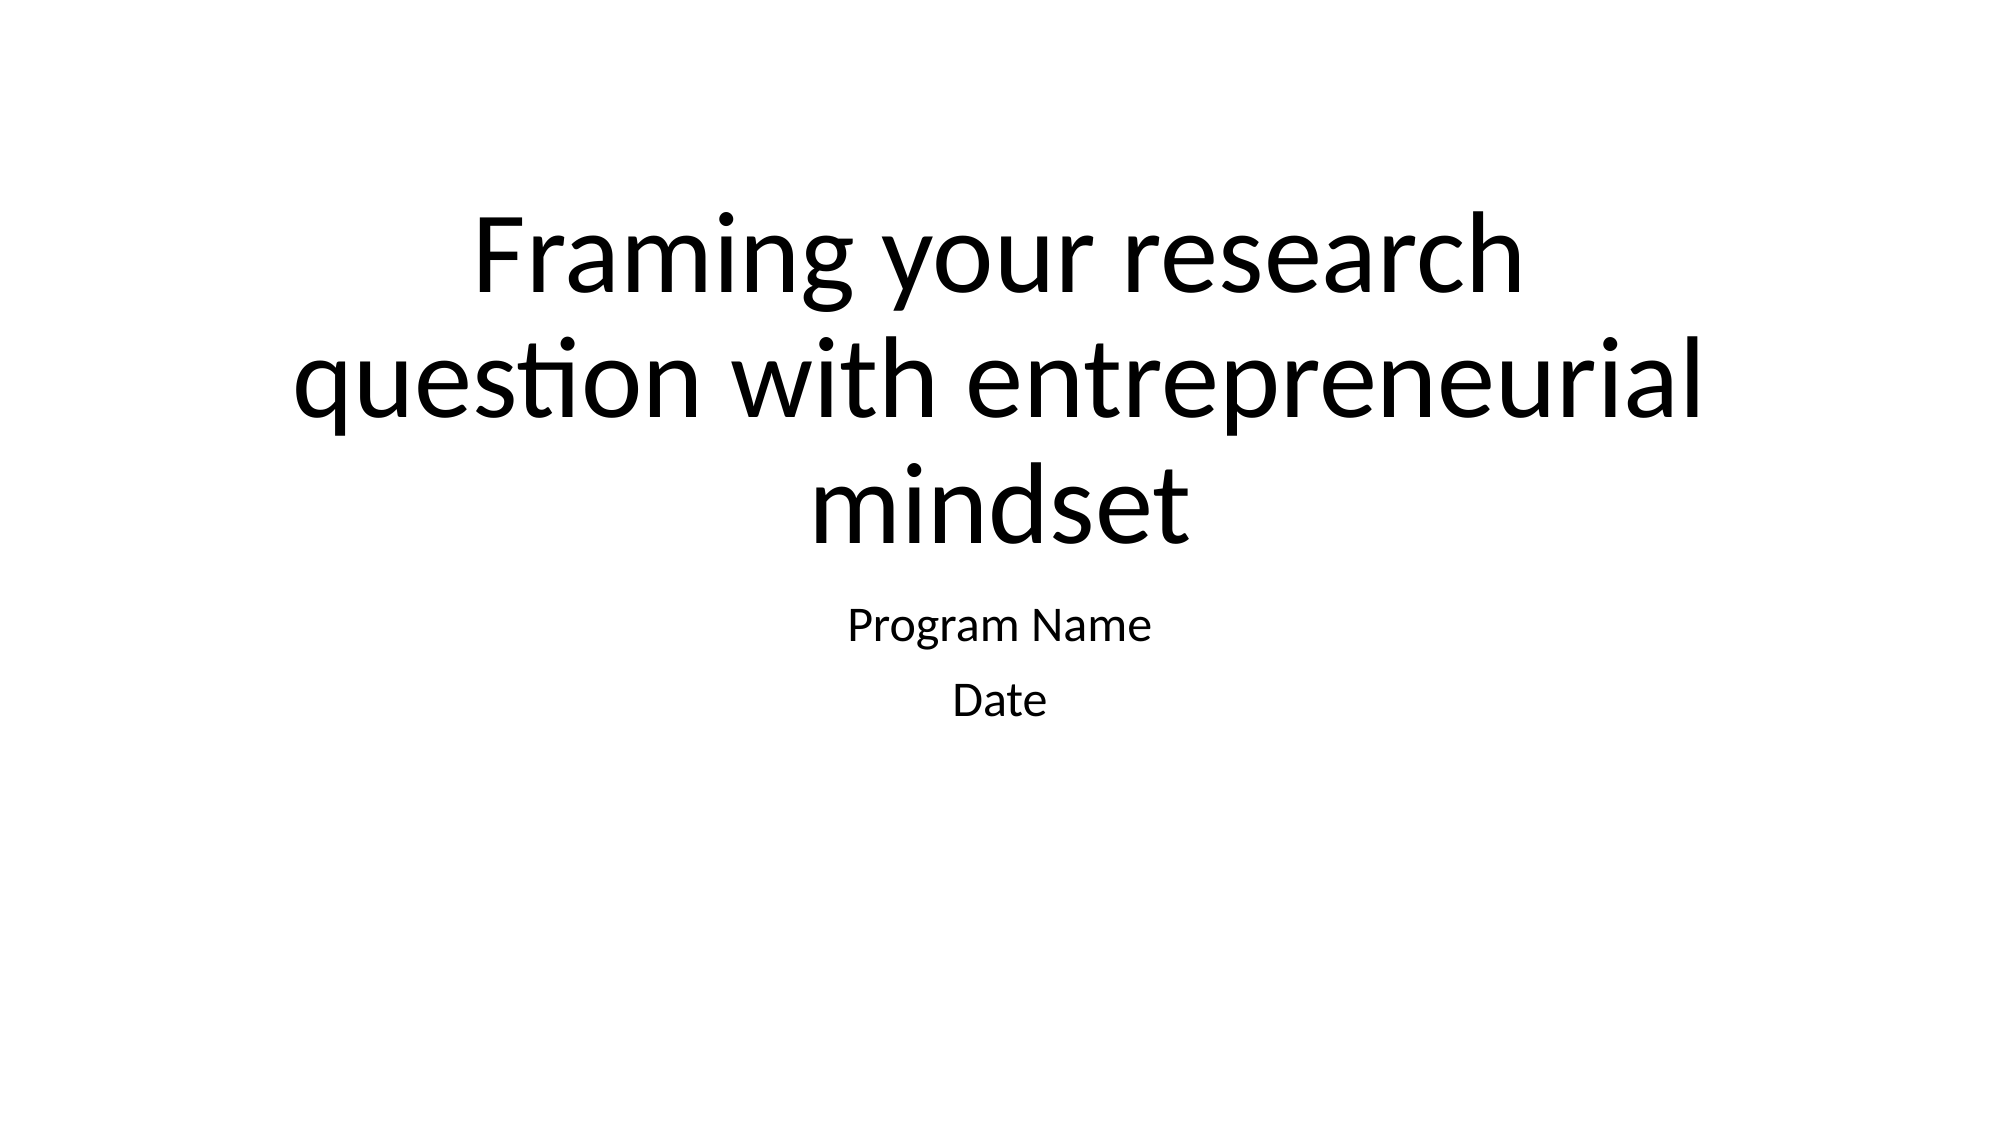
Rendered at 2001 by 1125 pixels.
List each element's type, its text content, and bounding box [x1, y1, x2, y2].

title Framing your research question with entrepreneurial mindset [249, 184, 1750, 576]
subtitle Program Name Date [249, 590, 1750, 863]
